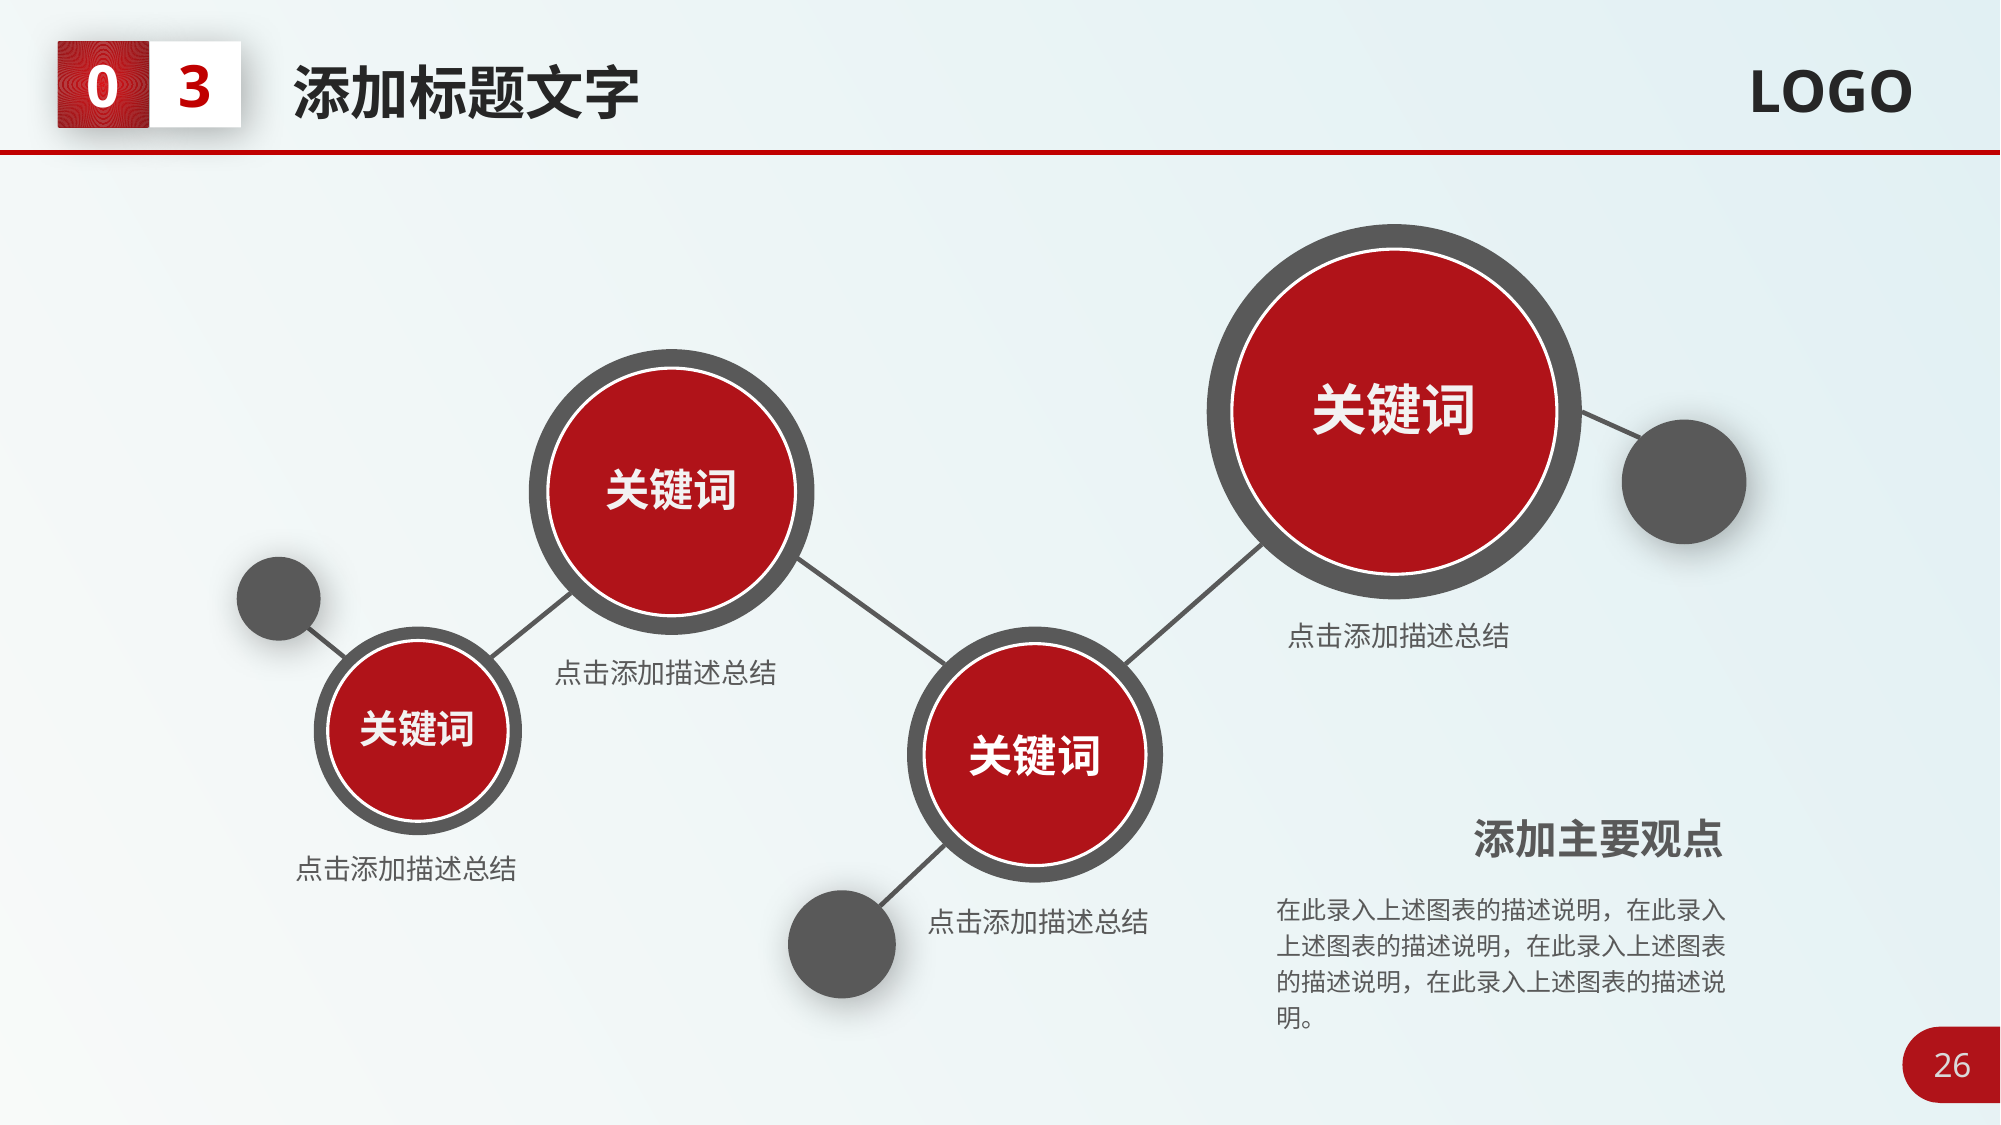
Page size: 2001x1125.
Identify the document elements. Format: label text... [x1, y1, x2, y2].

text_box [313, 626, 522, 836]
text_box 点击添加描述总结 [260, 836, 559, 894]
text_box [906, 626, 1164, 883]
text_box 点击添加描述总结 [1262, 604, 1549, 661]
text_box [1125, 544, 1262, 665]
text_box 添加主要观点 [1234, 803, 1744, 873]
text_box [236, 556, 321, 641]
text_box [528, 349, 815, 635]
text_box 点击添加描述总结 [910, 890, 1191, 948]
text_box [879, 845, 945, 907]
text_box [1621, 419, 1747, 545]
text_box 在此录入上述图表的描述说明，在此录入上述图表的描述说明，在此录入上述图表的描述说明，在此录入上述图表的描述说明。 [1261, 881, 1761, 1040]
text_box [491, 592, 571, 658]
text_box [286, 610, 345, 658]
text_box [0, 41, 2000, 153]
text_box [788, 890, 896, 999]
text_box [1581, 411, 1640, 438]
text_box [1206, 224, 1582, 600]
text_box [795, 556, 945, 665]
text_box 点击添加描述总结 [522, 640, 819, 698]
